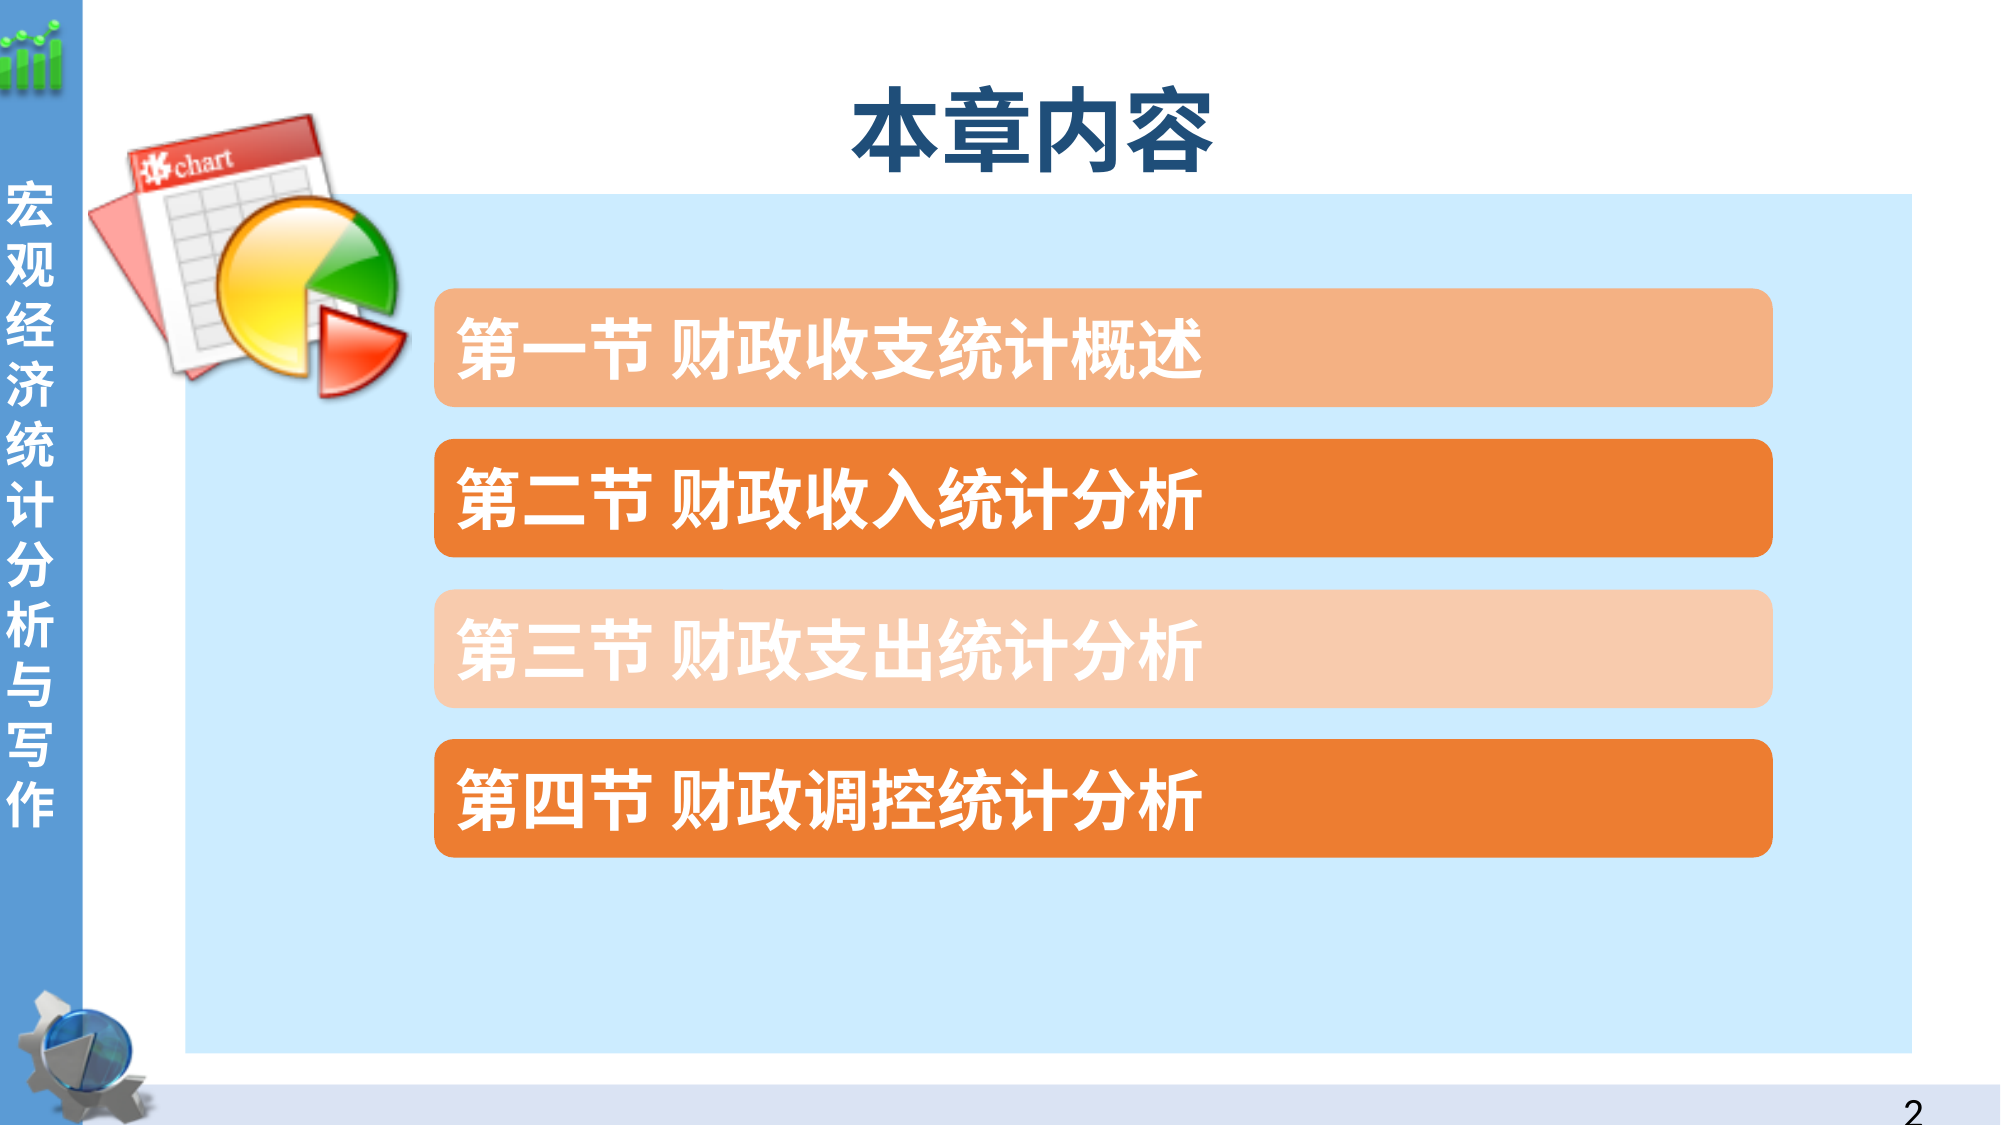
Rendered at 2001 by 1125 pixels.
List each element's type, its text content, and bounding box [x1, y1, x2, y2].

text_box 第一节 财政收支统计概述 [433, 287, 1774, 409]
text_box 第二节 财政收入统计分析 [433, 437, 1774, 559]
text_box 本章内容 [226, 25, 1840, 244]
picture [0, 0, 2001, 1125]
text_box [184, 193, 1913, 1055]
text_box 第三节 财政支出统计分析 [433, 588, 1774, 710]
slide_number 1 [1786, 1085, 1940, 1125]
text_box 第四节 财政调控统计分析 [433, 737, 1774, 859]
